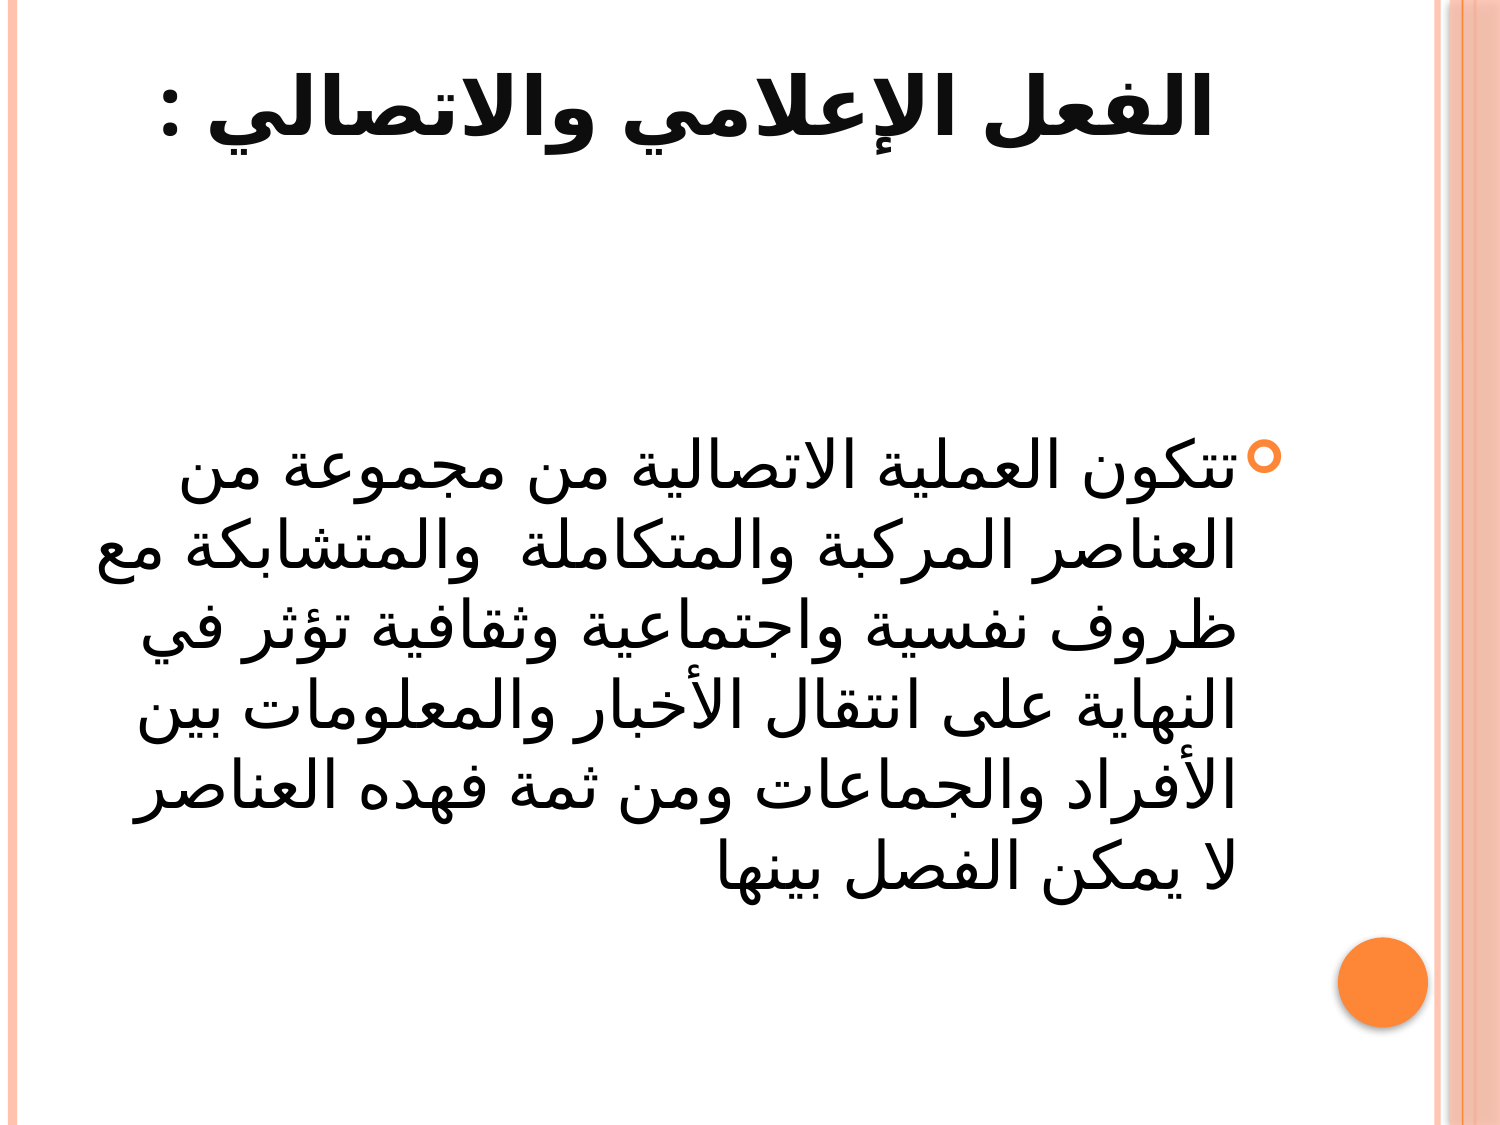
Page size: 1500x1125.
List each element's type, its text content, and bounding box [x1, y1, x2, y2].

title الفعل الإعلامي والاتصالي : [75, 45, 1300, 233]
list تتكون العملية الاتصالية من مجموعة من العناصر المركبة والمتكاملة والمتشابكة مع ظروف نفسية واجتماعية وثقافية تؤثر في النهاية على انتقال الأخبار والمعلومات بين الأفراد والجماعات ومن ثمة فهده العناصر لا يمكن الفصل بينها [75, 262, 1300, 1062]
